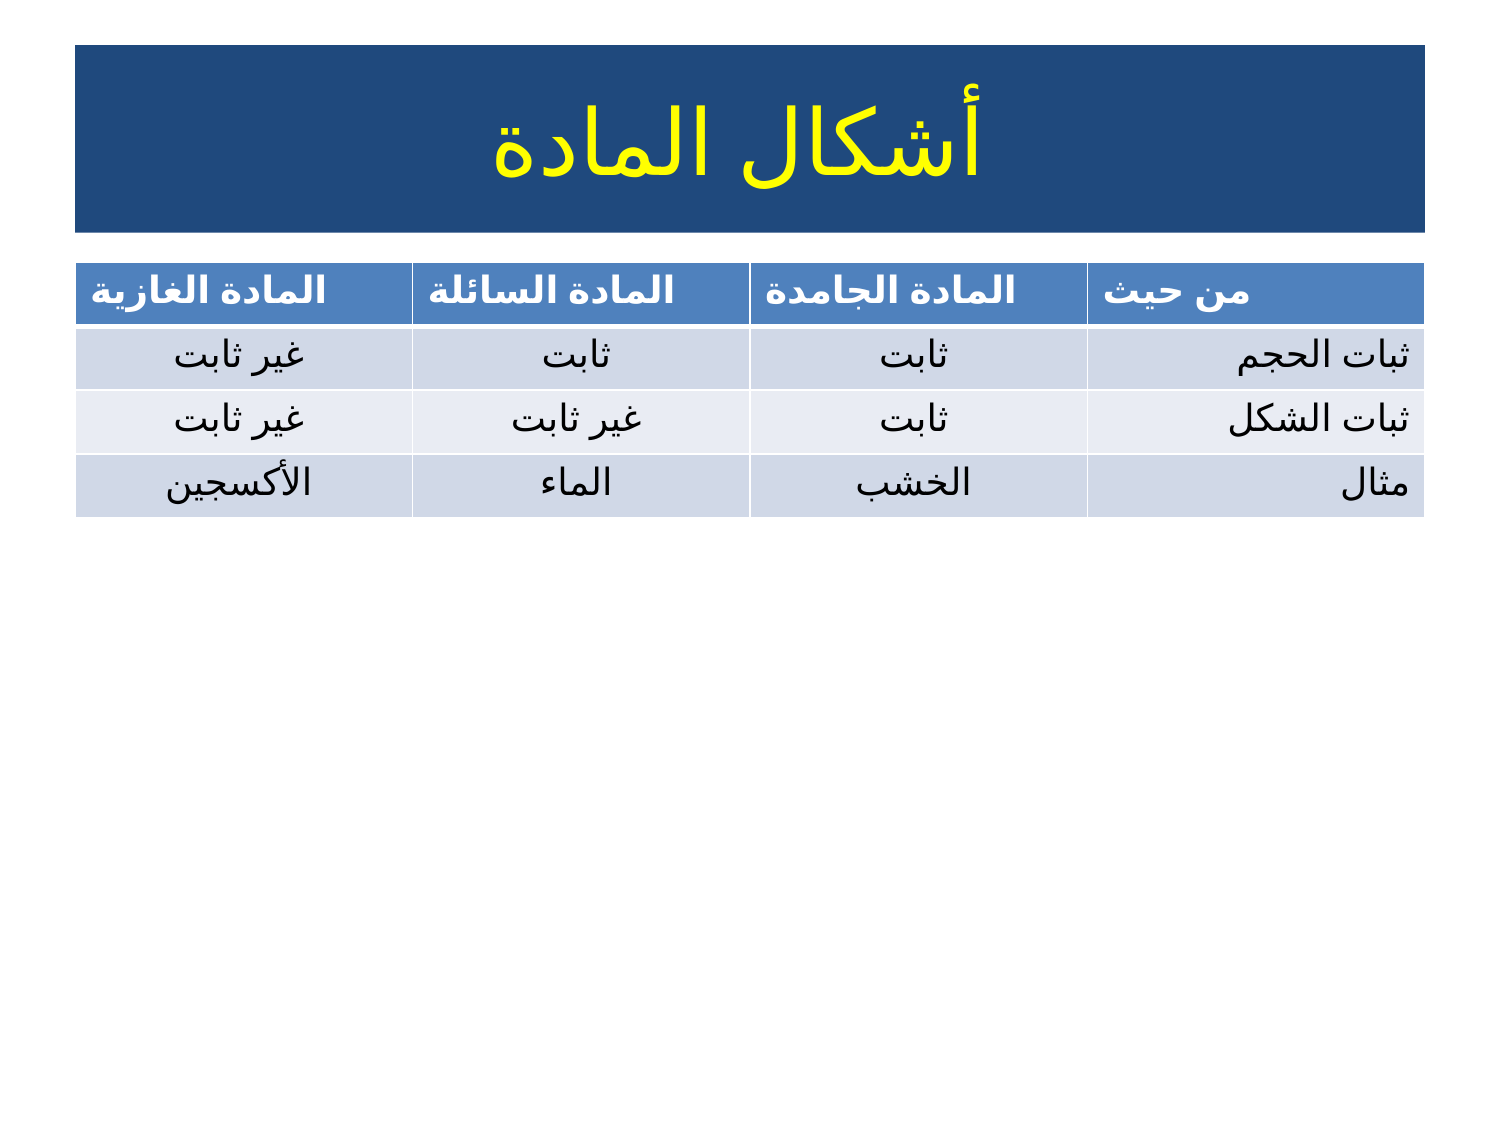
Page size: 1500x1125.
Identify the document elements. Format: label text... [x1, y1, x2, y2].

table_cell غير ثابت [76, 329, 412, 389]
table_cell ثابت [751, 391, 1087, 453]
title أشكال المادة [75, 45, 1425, 233]
table_header المادة الغازية [76, 263, 412, 324]
table_cell ثابت [751, 329, 1087, 389]
table_cell الخشب [751, 455, 1087, 517]
table_cell غير ثابت [76, 391, 412, 453]
table_cell مثال [1088, 455, 1424, 517]
table_header المادة السائلة [413, 263, 749, 324]
table_cell ثبات الحجم [1088, 329, 1424, 389]
table_header المادة الجامدة [751, 263, 1087, 324]
table_cell ثبات الشكل [1088, 391, 1424, 453]
table_cell الأكسجين [76, 455, 412, 517]
table_cell ثابت [413, 329, 749, 389]
table_cell غير ثابت [413, 391, 749, 453]
table_header من حيث [1088, 263, 1424, 324]
table_cell الماء [413, 455, 749, 517]
